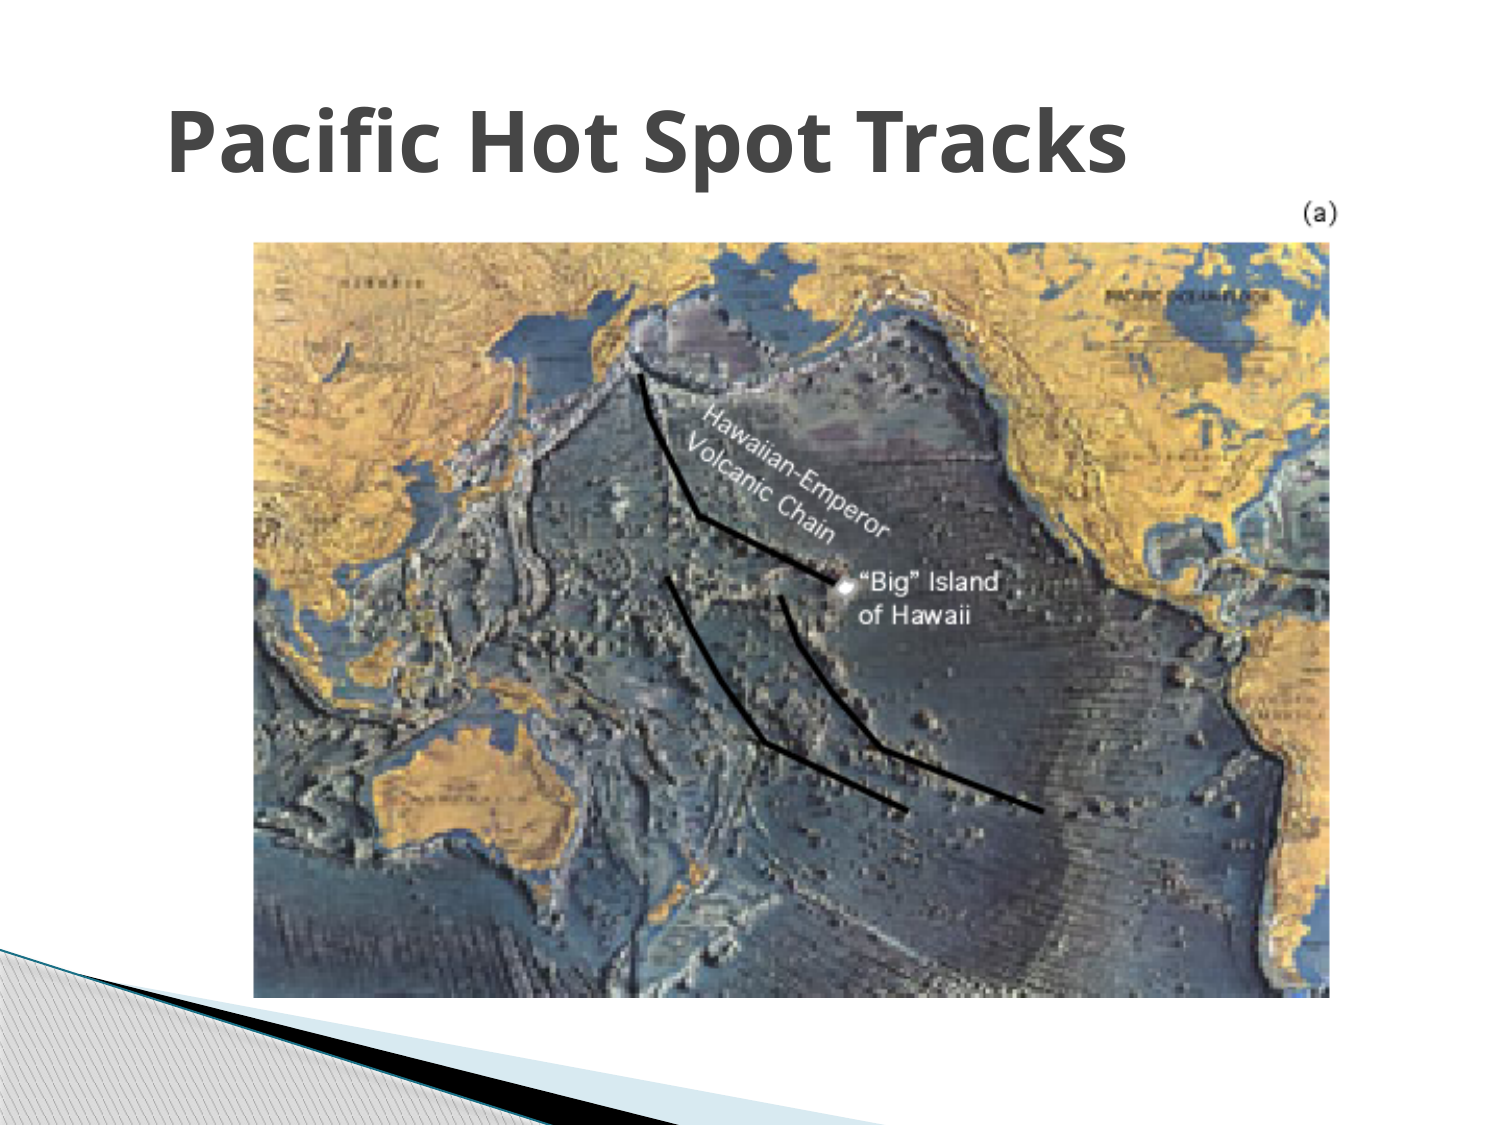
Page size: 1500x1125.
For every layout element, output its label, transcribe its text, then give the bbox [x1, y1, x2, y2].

picture [252, 195, 1355, 998]
title Pacific Hot Spot Tracks [150, 45, 1500, 233]
